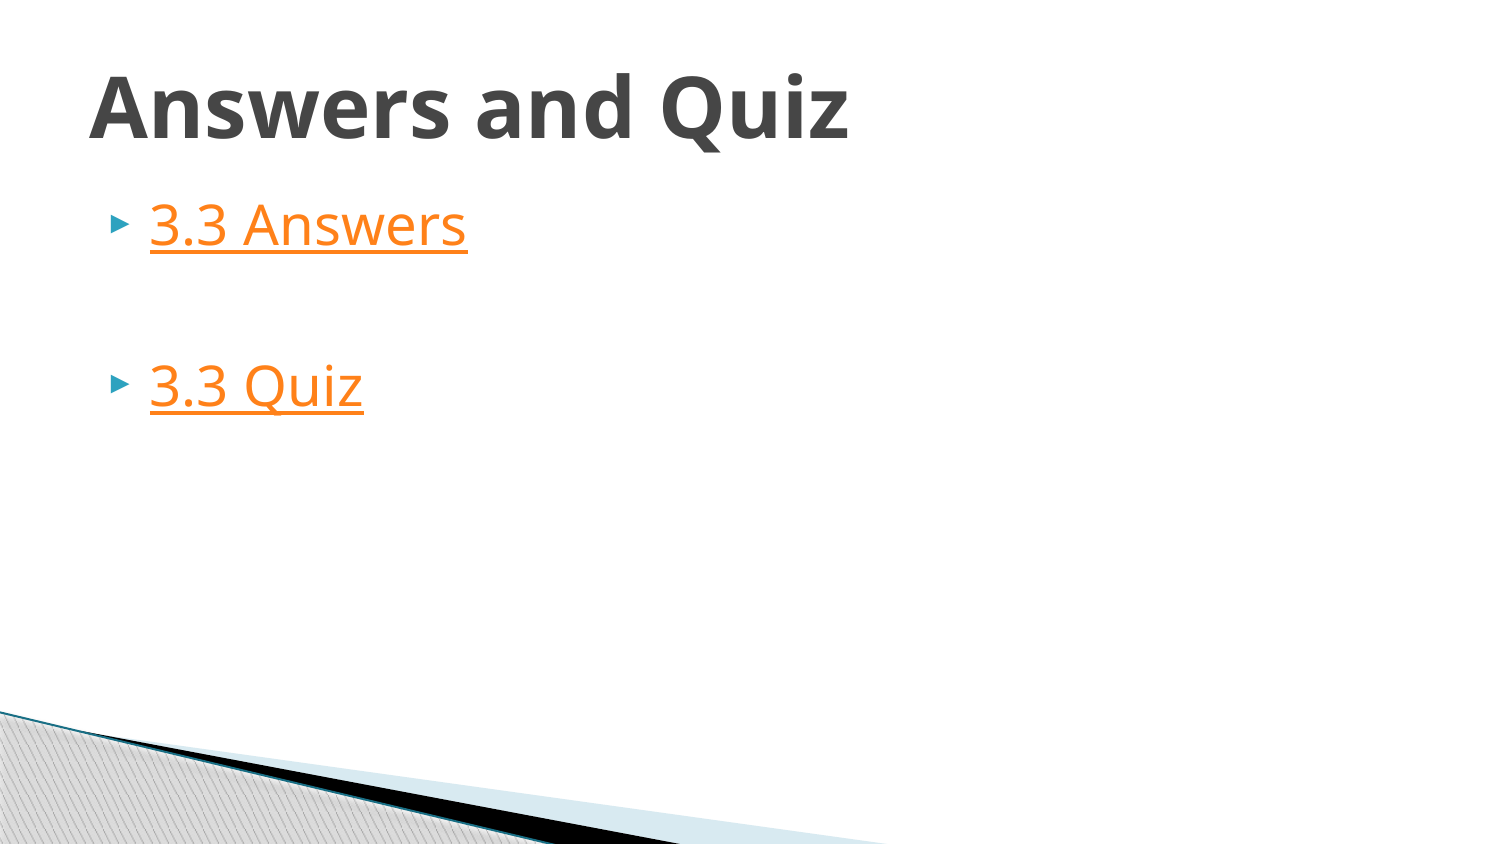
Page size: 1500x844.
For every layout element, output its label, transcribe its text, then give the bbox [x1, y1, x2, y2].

title Answers and Quiz [75, 33, 1425, 175]
list 3.3 Answers 3.3 Quiz [75, 182, 1425, 740]
